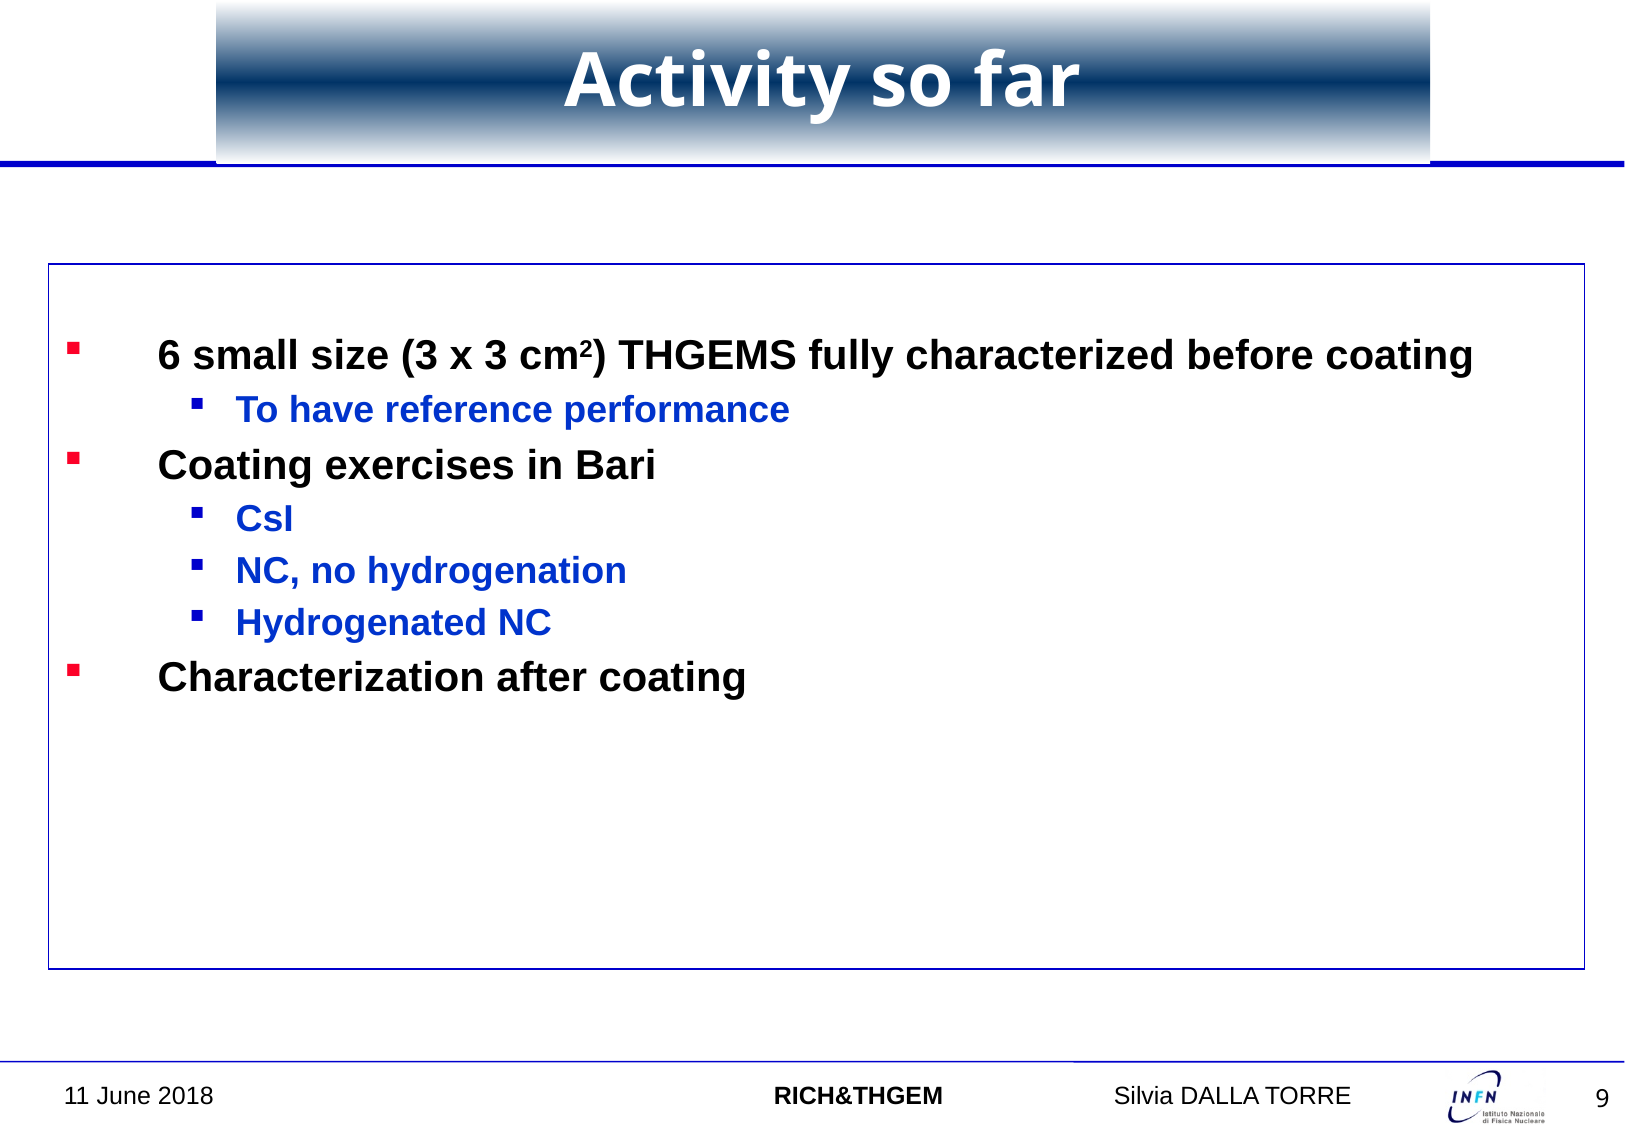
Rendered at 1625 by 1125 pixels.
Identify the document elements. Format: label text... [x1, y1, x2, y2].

list 6 small size (3 x 3 cm2) THGEMS fully characterized before coating To have reference performance Coating exercises in Bari CsI NC, no hydrogenation Hydrogenated NC Characterization after coating [48, 263, 1585, 970]
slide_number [48, 1095, 1431, 1125]
picture [1445, 1068, 1546, 1125]
title Activity so far [216, 1, 1431, 164]
